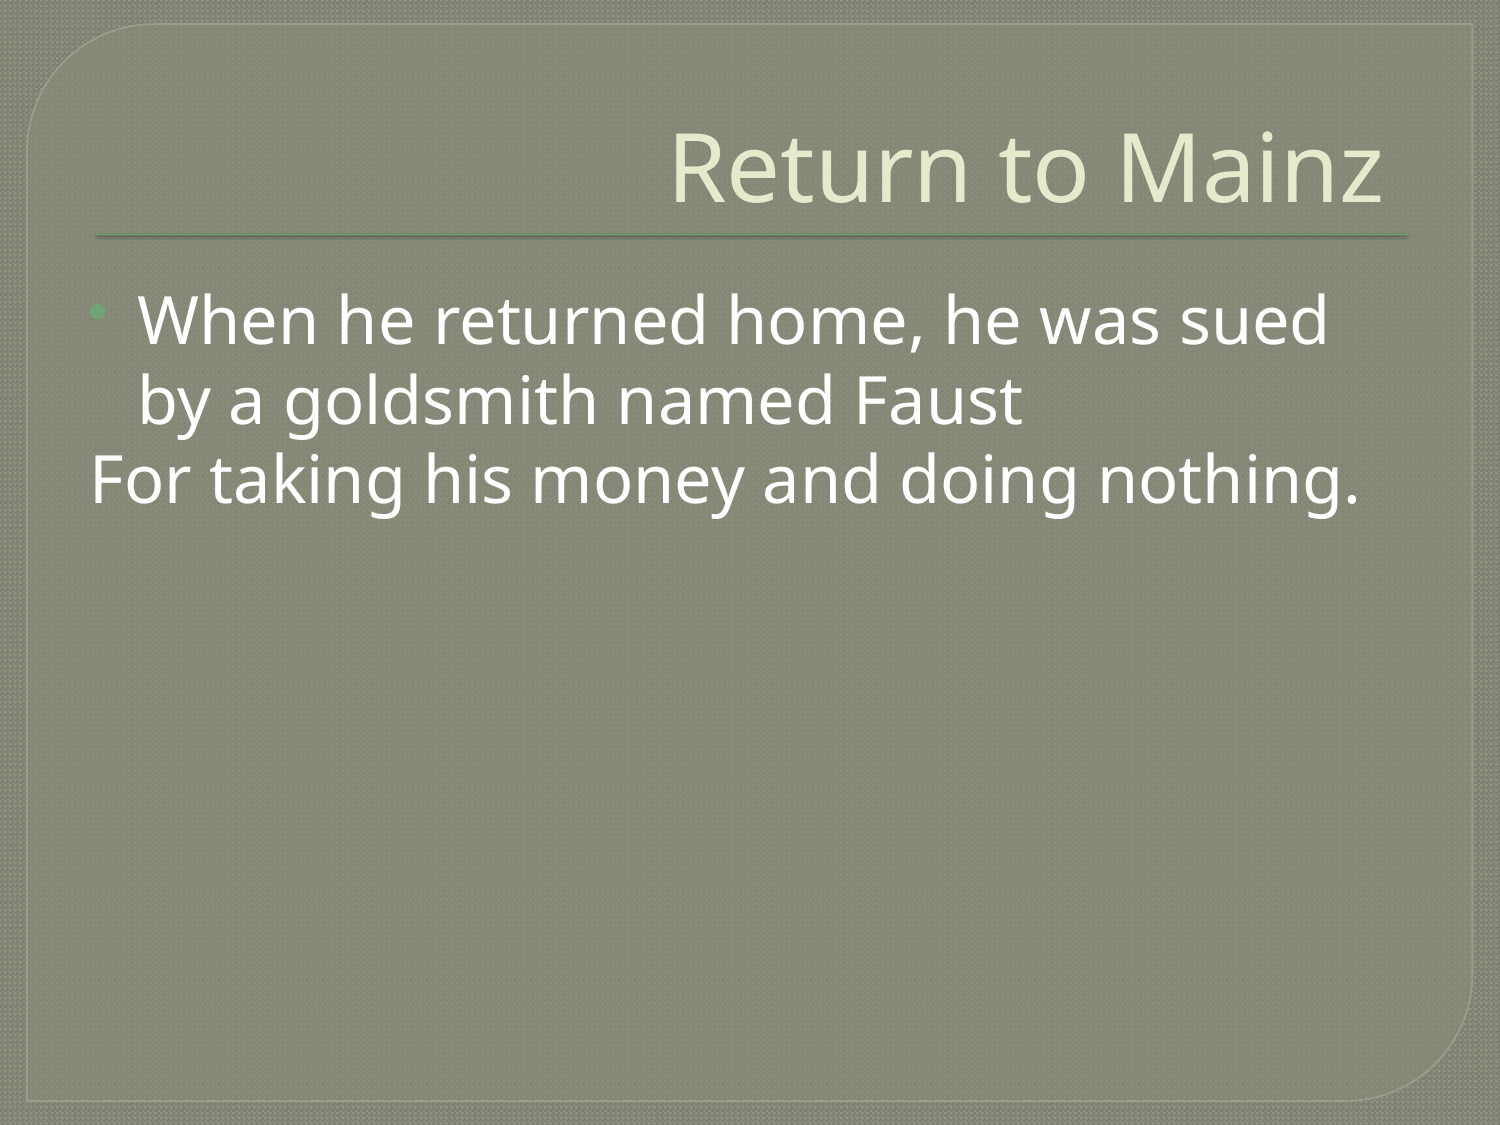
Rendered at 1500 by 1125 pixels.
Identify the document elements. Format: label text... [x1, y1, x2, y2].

title Return to Mainz [75, 41, 1425, 230]
list When he returned home, he was sued by a goldsmith named Faust For taking his money and doing nothing. [75, 270, 1425, 1013]
